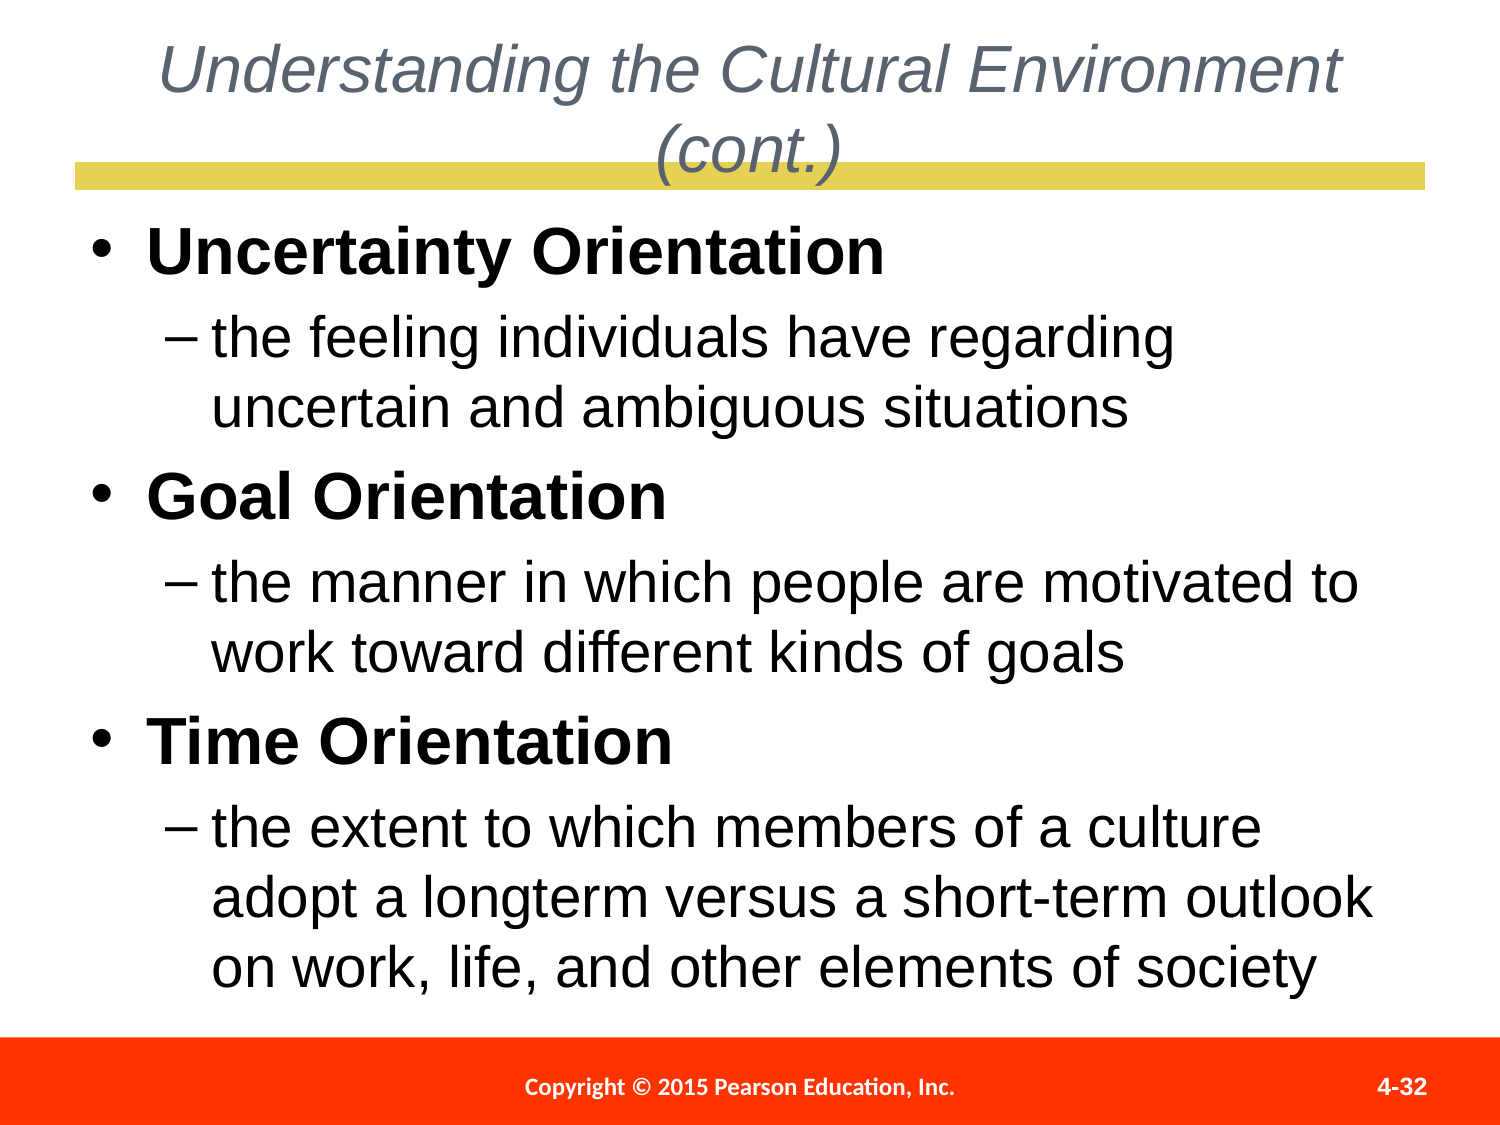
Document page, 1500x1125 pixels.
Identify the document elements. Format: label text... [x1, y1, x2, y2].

title Understanding the Cultural Environment (cont.) [74, 12, 1426, 199]
list Uncertainty Orientation the feeling individuals have regarding uncertain and ambiguous situations Goal Orientation the manner in which people are motivated to work toward different kinds of goals Time Orientation the extent to which members of a culture adopt a longterm versus a short-term outlook on work, life, and other elements of society [74, 199, 1426, 1006]
